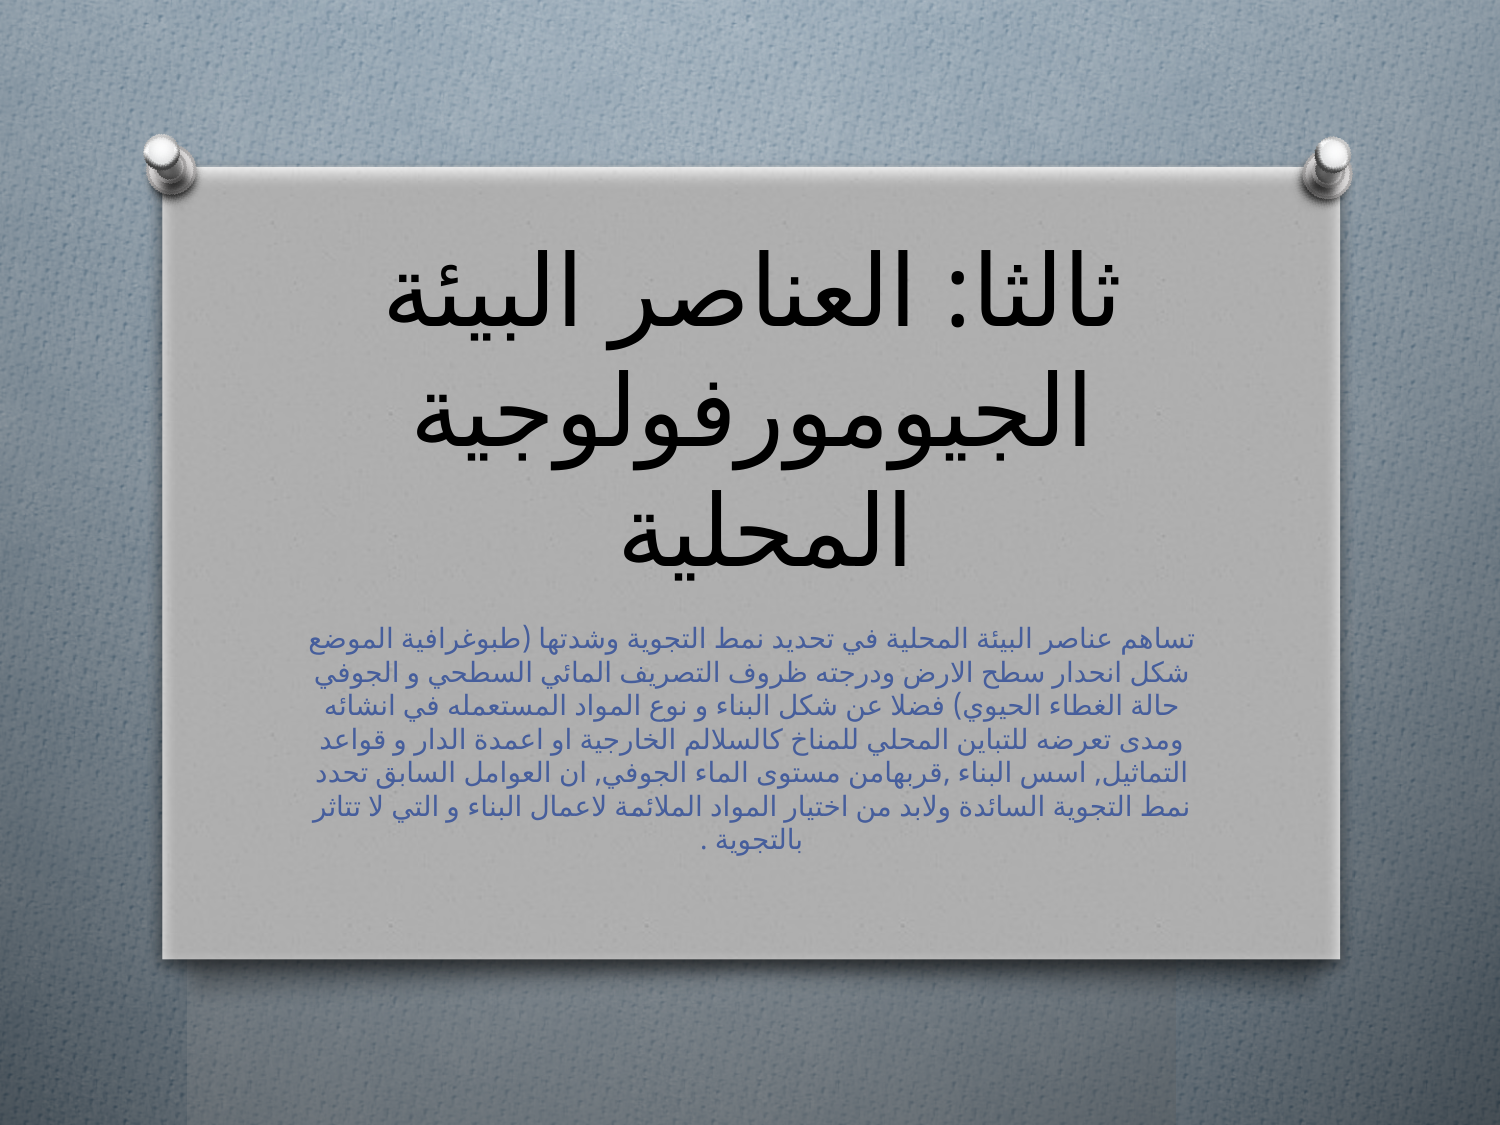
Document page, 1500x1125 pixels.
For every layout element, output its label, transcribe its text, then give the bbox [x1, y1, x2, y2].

title ثالثا: العناصر البيئة الجيومورفولوجية المحلية [283, 294, 1223, 595]
picture [1274, 109, 1396, 230]
picture [112, 100, 235, 224]
subtitle تساهم عناصر البيئة المحلية في تحديد نمط التجوية وشدتها (طبوغرافية الموضع شكل انحدار سطح الارض ودرجته ظروف التصريف المائي السطحي و الجوفي حالة الغطاء الحيوي) فضلا عن شكل البناء و نوع المواد المستعمله في انشائه ومدى تعرضه للتباين المحلي للمناخ كالسلالم الخارجية او اعمدة الدار و قواعد التماثيل, اسس البناء ,قربهامن مستوى الماء الجوفي, ان العوامل السابق تحدد نمط التجوية السائدة ولابد من اختيار المواد الملائمة لاعمال البناء و التي لا تتاثر بالتجوية . [283, 612, 1221, 863]
